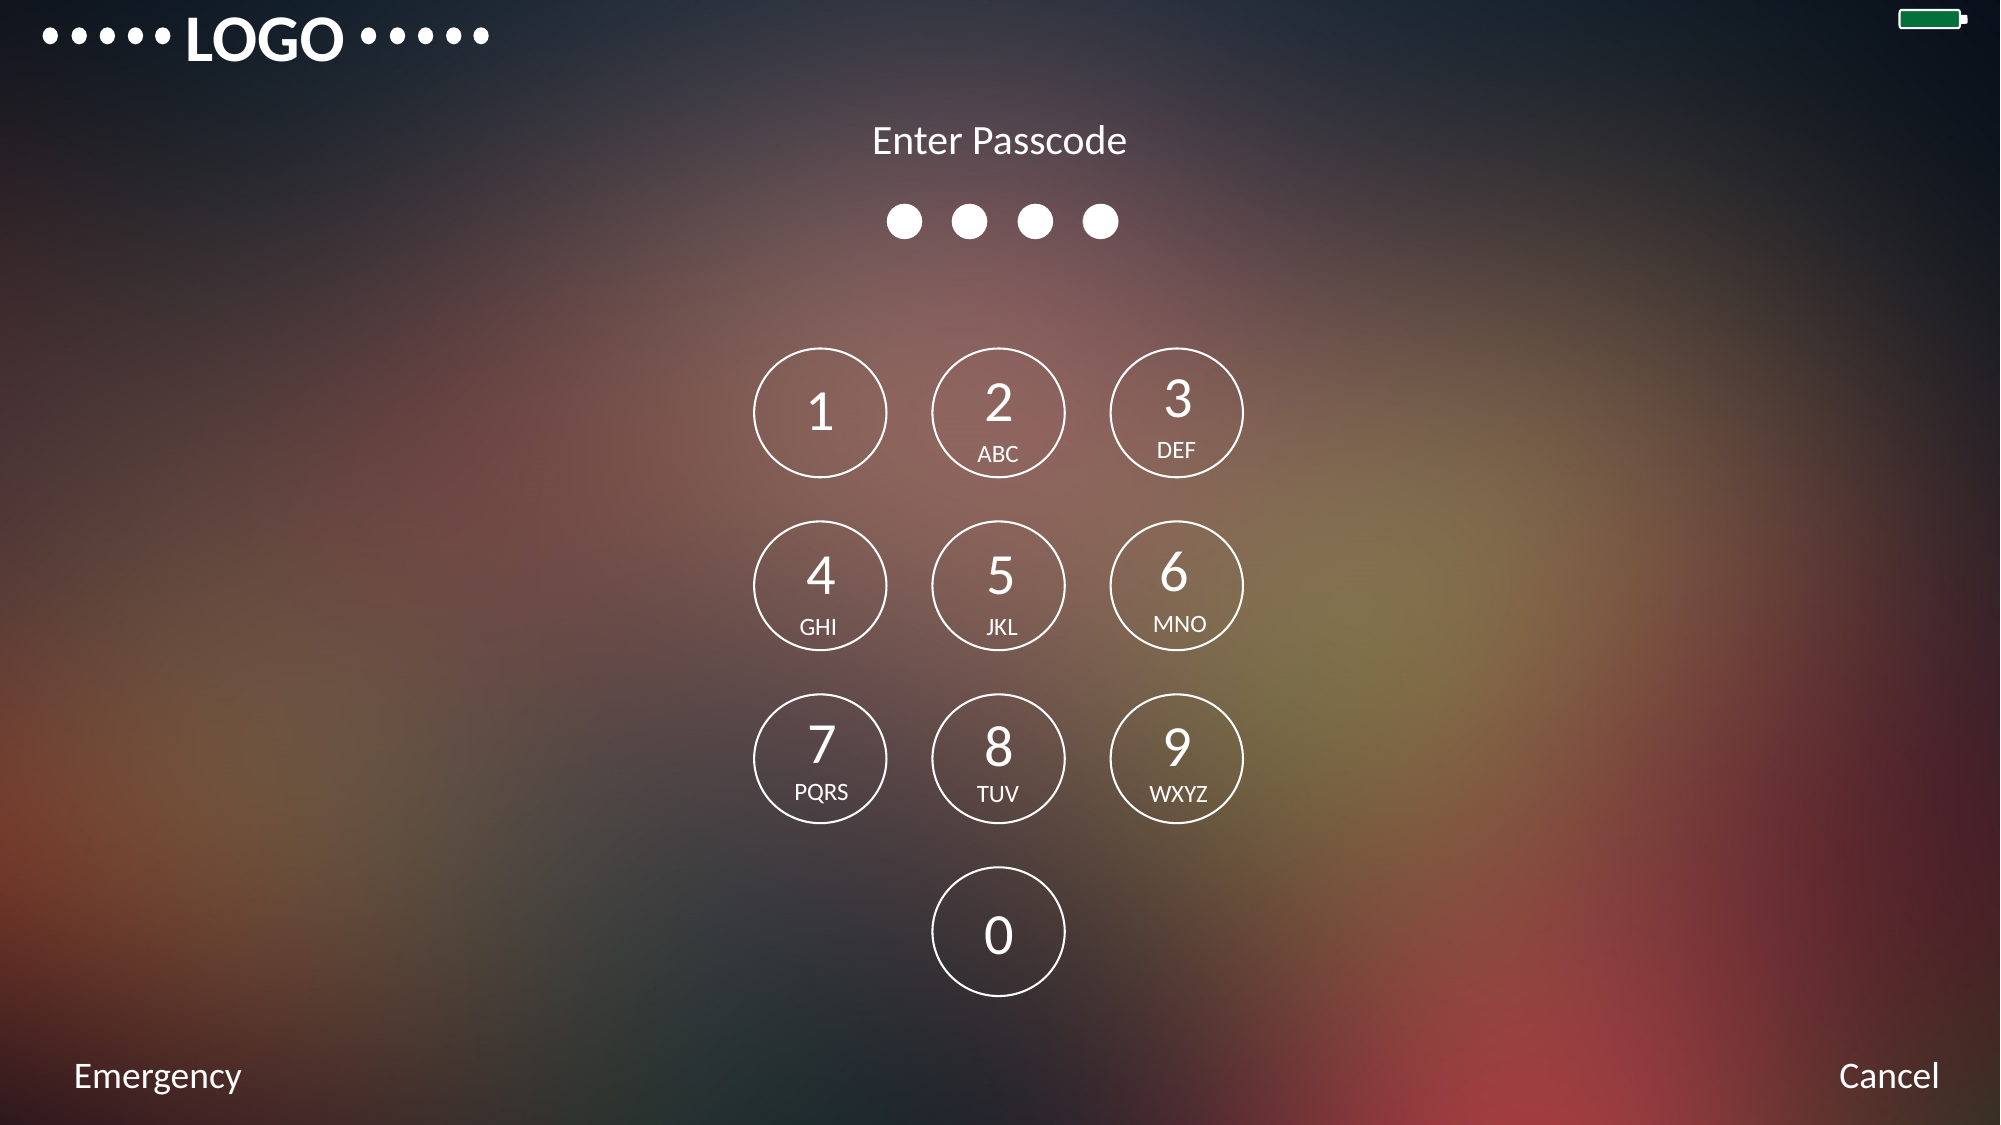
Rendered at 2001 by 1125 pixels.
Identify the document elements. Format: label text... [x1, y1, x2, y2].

text_box [70, 26, 88, 46]
text_box Cancel [1824, 1043, 1956, 1104]
text_box [931, 533, 958, 638]
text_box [1110, 348, 1243, 478]
text_box [965, 520, 1032, 529]
text_box 2 ABC [956, 356, 1034, 476]
text_box [1034, 357, 1066, 469]
text_box [965, 347, 1032, 356]
text_box [950, 202, 989, 241]
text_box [754, 348, 887, 478]
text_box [1110, 694, 1243, 824]
text_box [1016, 202, 1055, 241]
text_box LOGO [170, 0, 365, 83]
text_box [388, 26, 407, 46]
text_box [41, 26, 59, 46]
text_box [154, 26, 170, 46]
text_box [931, 362, 956, 464]
text_box [359, 26, 378, 46]
text_box [445, 26, 463, 46]
text_box [416, 26, 435, 46]
text_box 0 [970, 888, 1030, 974]
text_box [1033, 529, 1066, 642]
text_box Emergency [59, 1043, 257, 1104]
text_box [126, 26, 145, 46]
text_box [754, 521, 887, 651]
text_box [1899, 9, 1968, 29]
text_box [885, 202, 924, 241]
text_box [932, 694, 1065, 824]
picture [0, 0, 2000, 1125]
text_box [931, 866, 1066, 998]
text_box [754, 694, 887, 824]
text_box [98, 26, 117, 46]
text_box [1082, 202, 1120, 241]
text_box [472, 26, 490, 46]
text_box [1110, 521, 1243, 651]
text_box 5 JKL [958, 529, 1033, 649]
text_box Enter Passcode [857, 105, 1143, 171]
